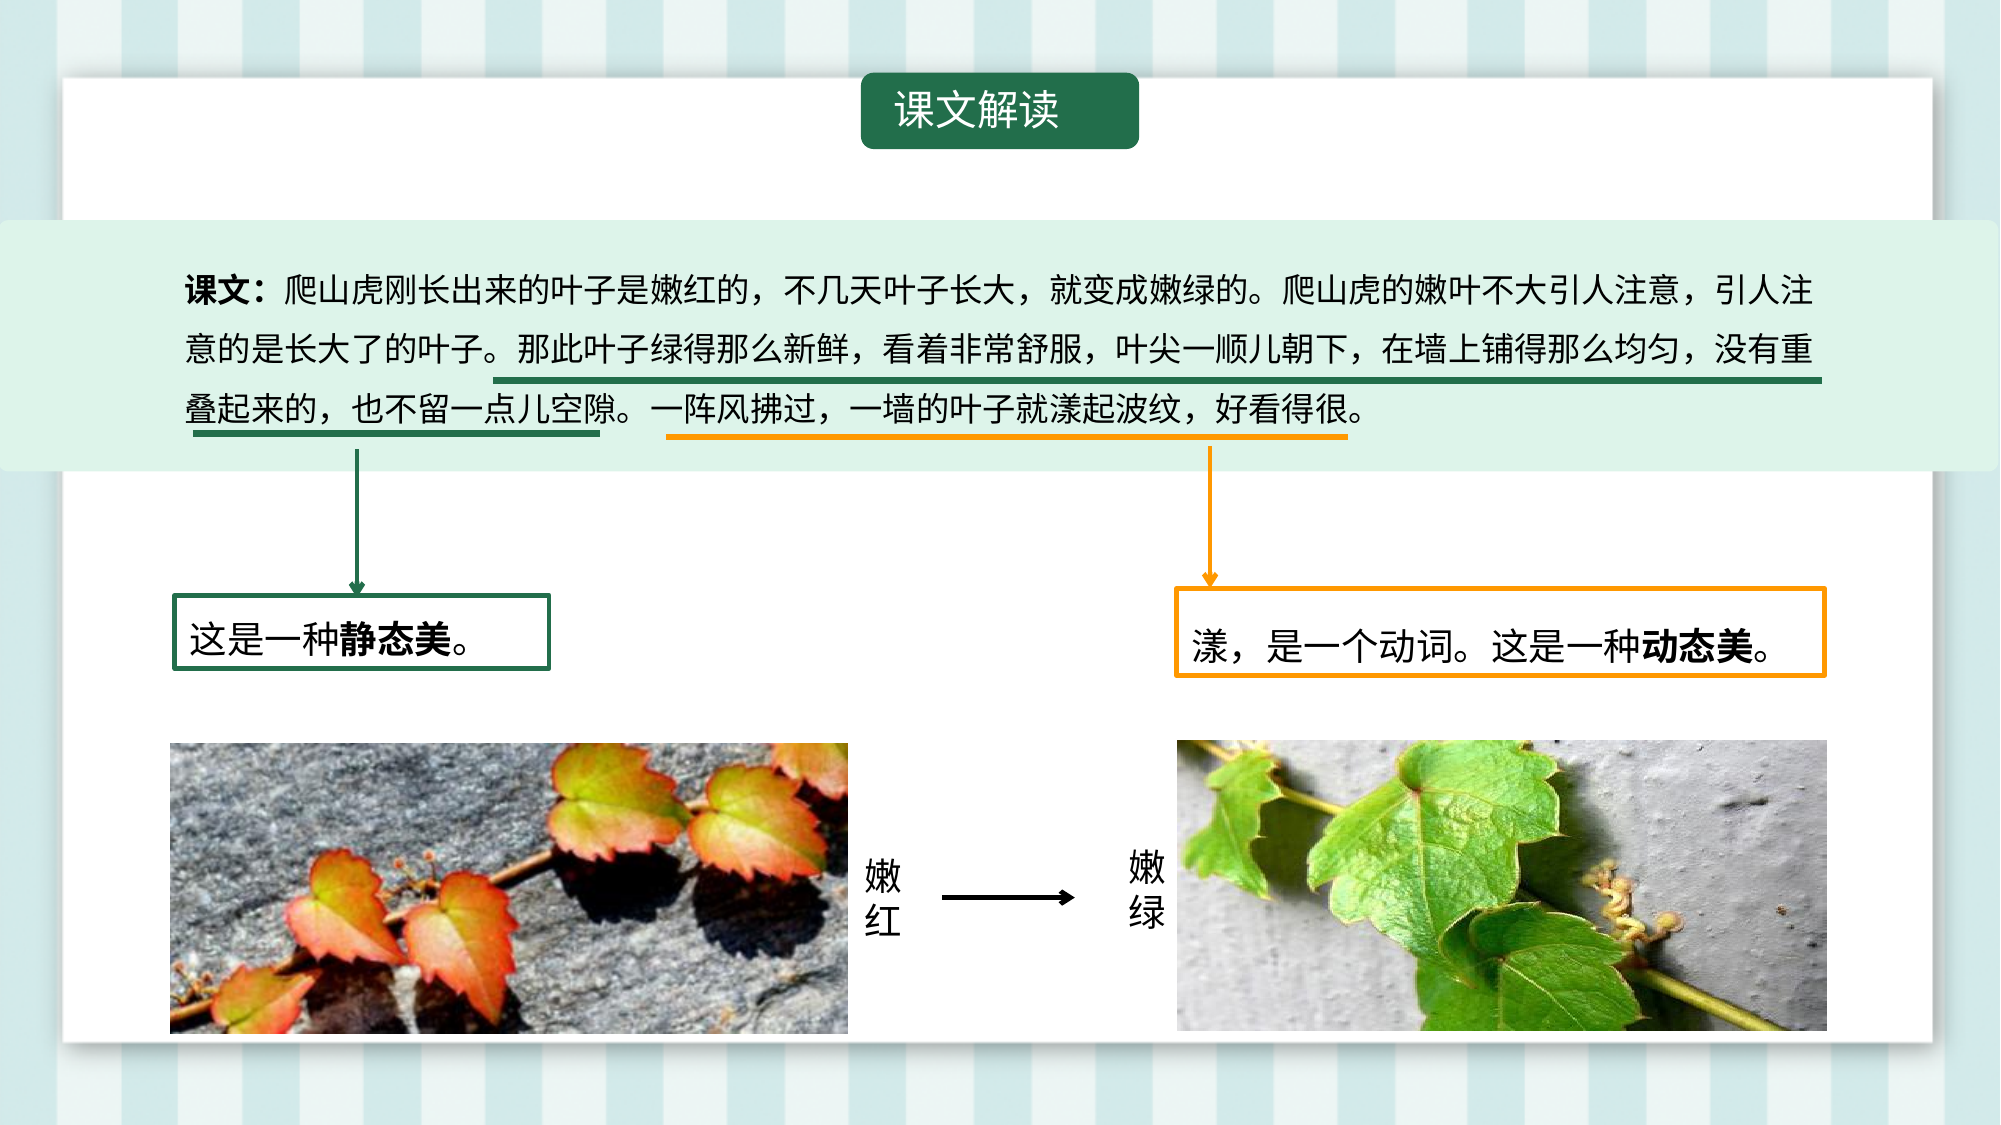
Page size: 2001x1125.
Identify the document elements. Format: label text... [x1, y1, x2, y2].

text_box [1102, 736, 1835, 1034]
text_box [0, 219, 2000, 473]
picture [0, 465, 2000, 1125]
text_box 课文：爬山虎刚长出来的叶子是嫩红的，不几天叶子长大，就变成嫩绿的。爬山虎的嫩叶不大引人注意，引人注意的是长大了的叶子。那此叶子绿得那么新鲜，看着非常舒服，叶尖一顺儿朝下，在墙上铺得那么均匀，没有重叠起来的，也不留一点儿空隙。一阵风拂过，一墙的叶子就漾起波纹，好看得很。 [170, 241, 1835, 436]
text_box 漾，是一个动词。这是一种动态美。 [1176, 588, 1825, 676]
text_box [860, 72, 1140, 150]
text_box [170, 743, 905, 1034]
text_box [163, 736, 925, 1037]
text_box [1113, 740, 1827, 1031]
text_box 这是一种静态美。 [174, 595, 550, 669]
picture [0, 0, 2000, 227]
